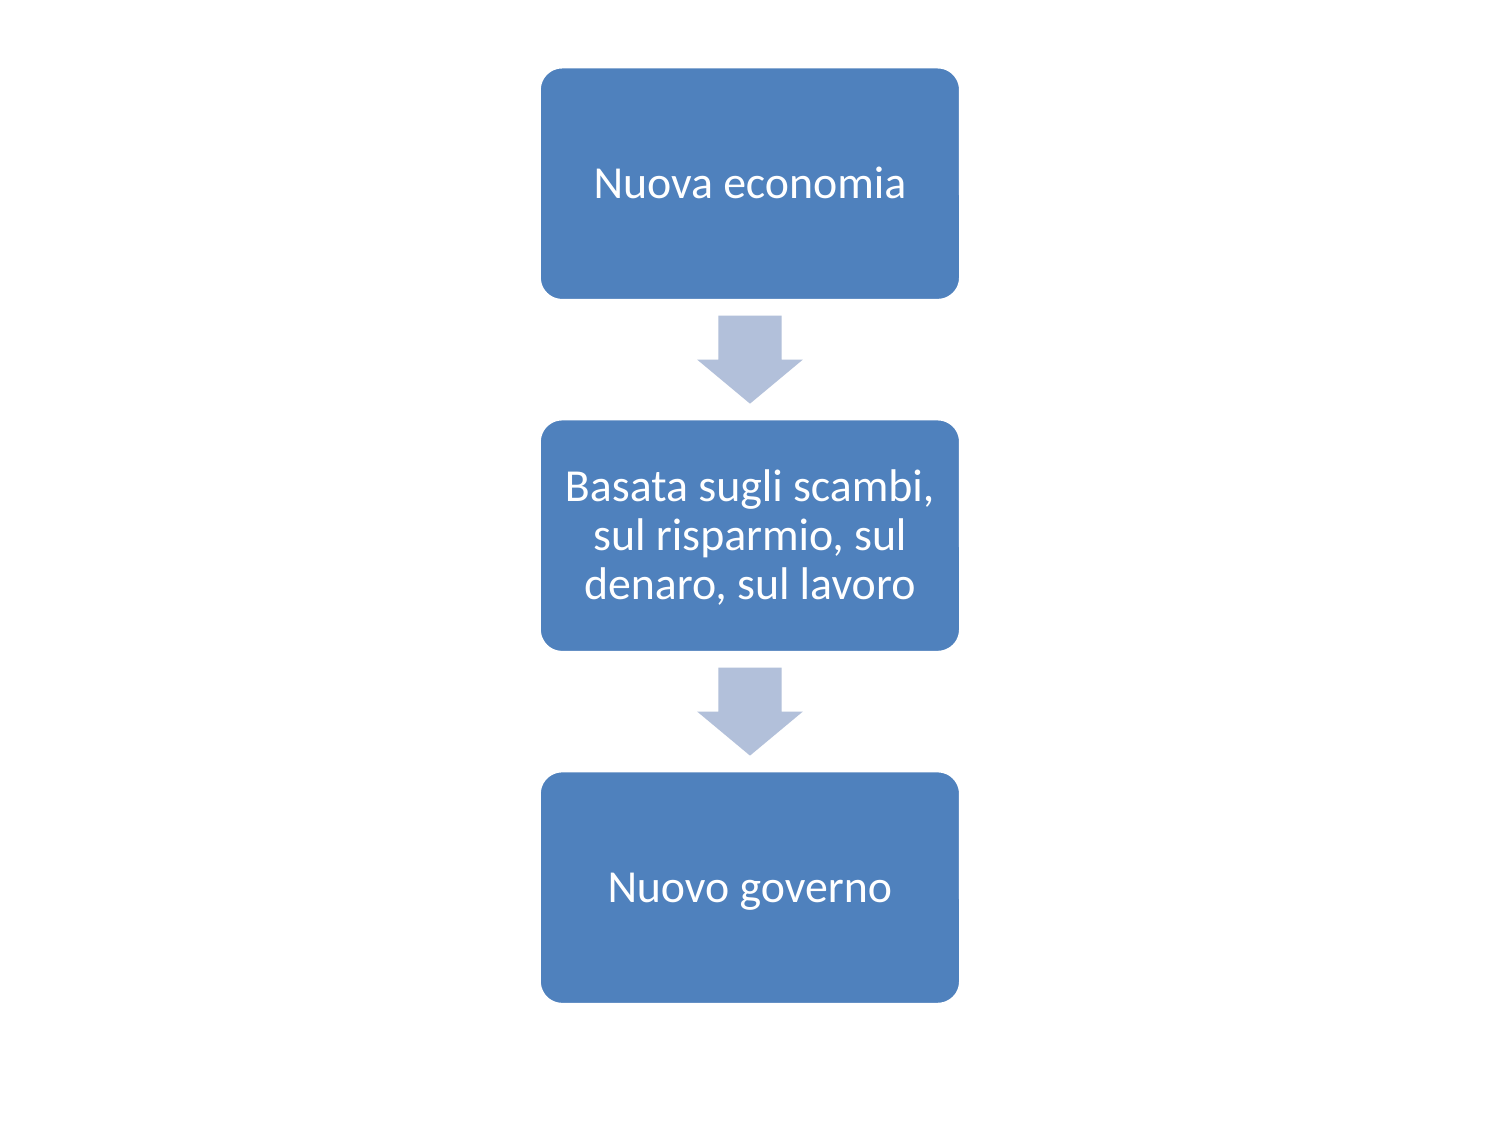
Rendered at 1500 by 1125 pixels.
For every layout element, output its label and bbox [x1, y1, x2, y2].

list [74, 66, 1426, 1006]
